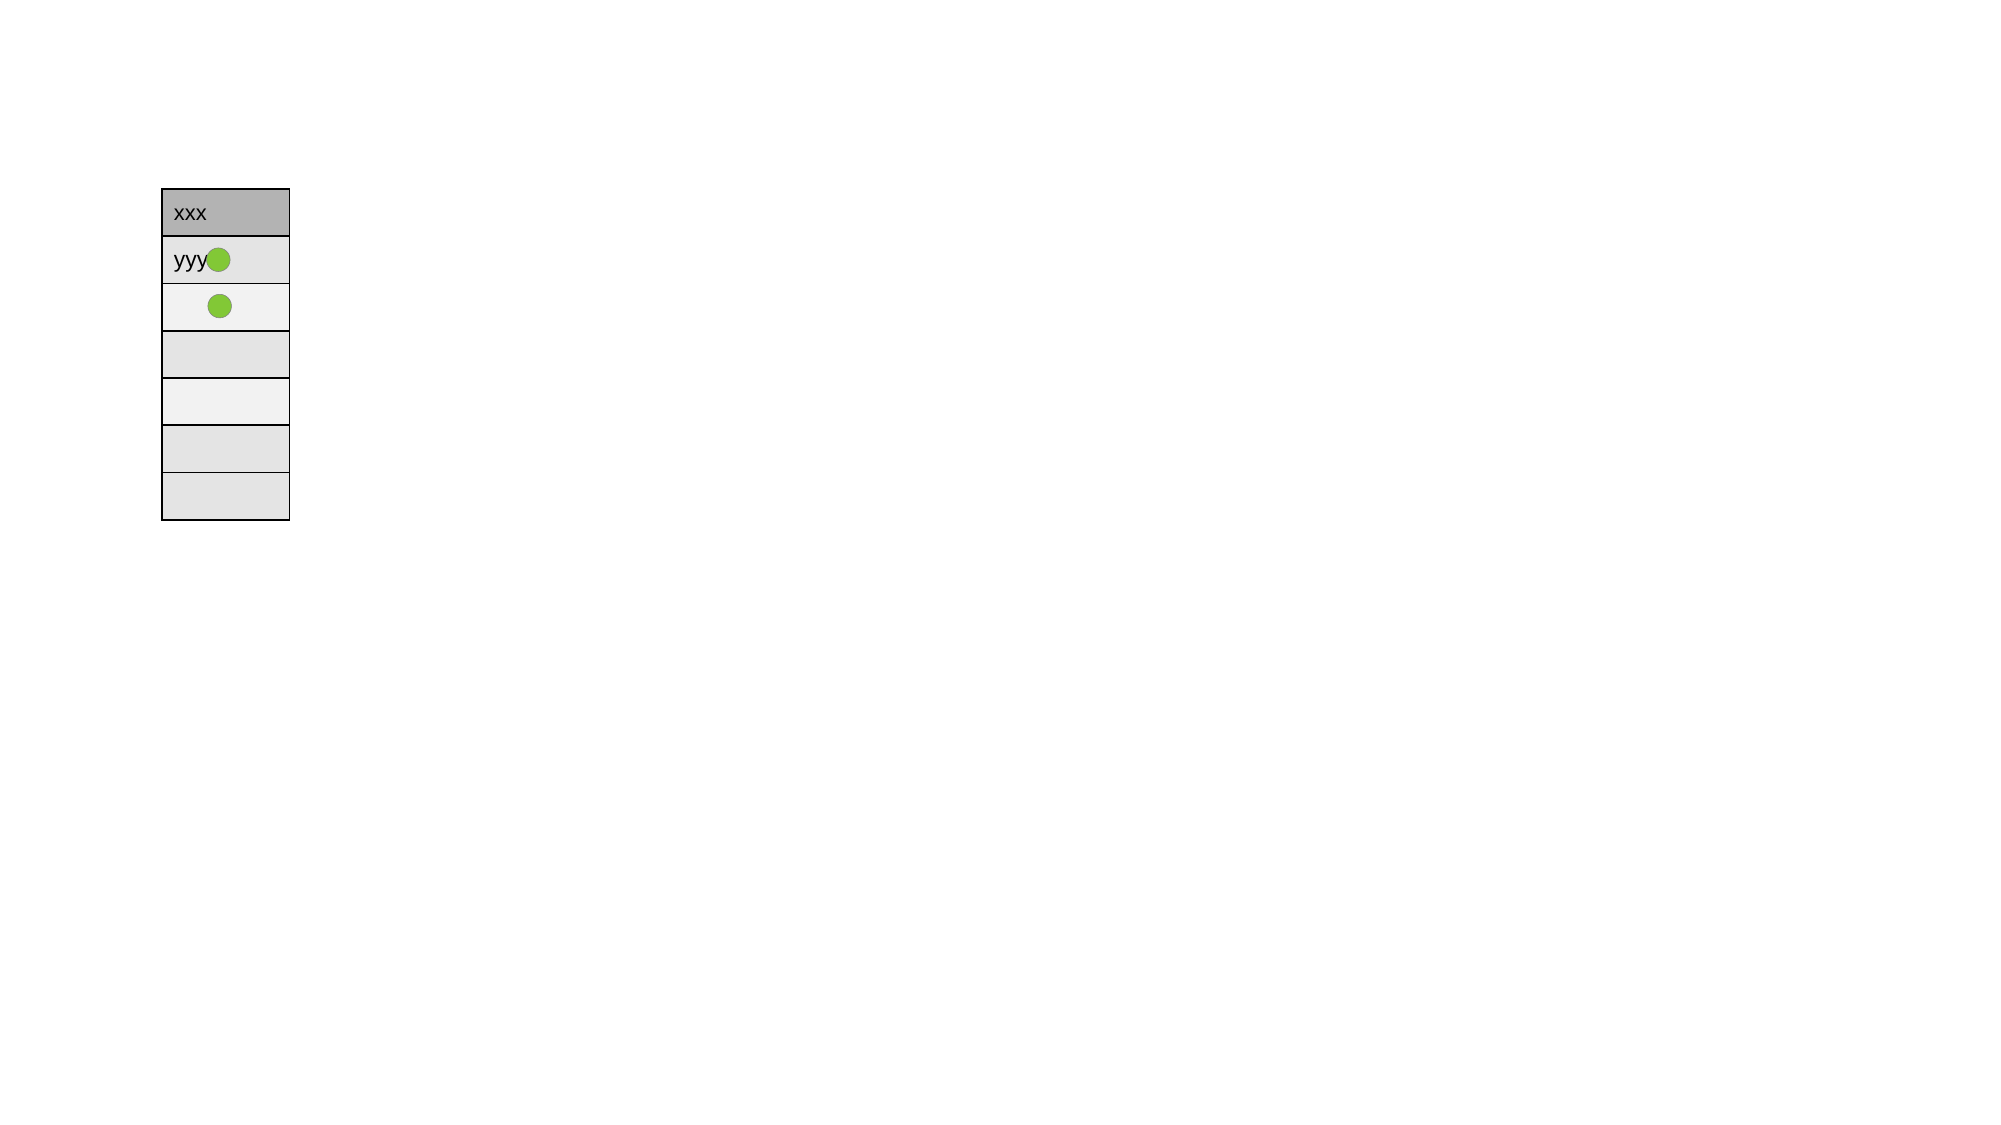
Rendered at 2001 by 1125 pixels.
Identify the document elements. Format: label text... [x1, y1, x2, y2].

text_box [206, 247, 231, 272]
table_cell [163, 379, 289, 424]
table_cell [163, 473, 289, 519]
table_cell [163, 284, 289, 330]
table_header xxx [163, 190, 289, 235]
table_cell yyy [163, 237, 289, 283]
table_cell [163, 426, 289, 472]
table_cell [163, 332, 289, 377]
text_box [207, 294, 232, 318]
